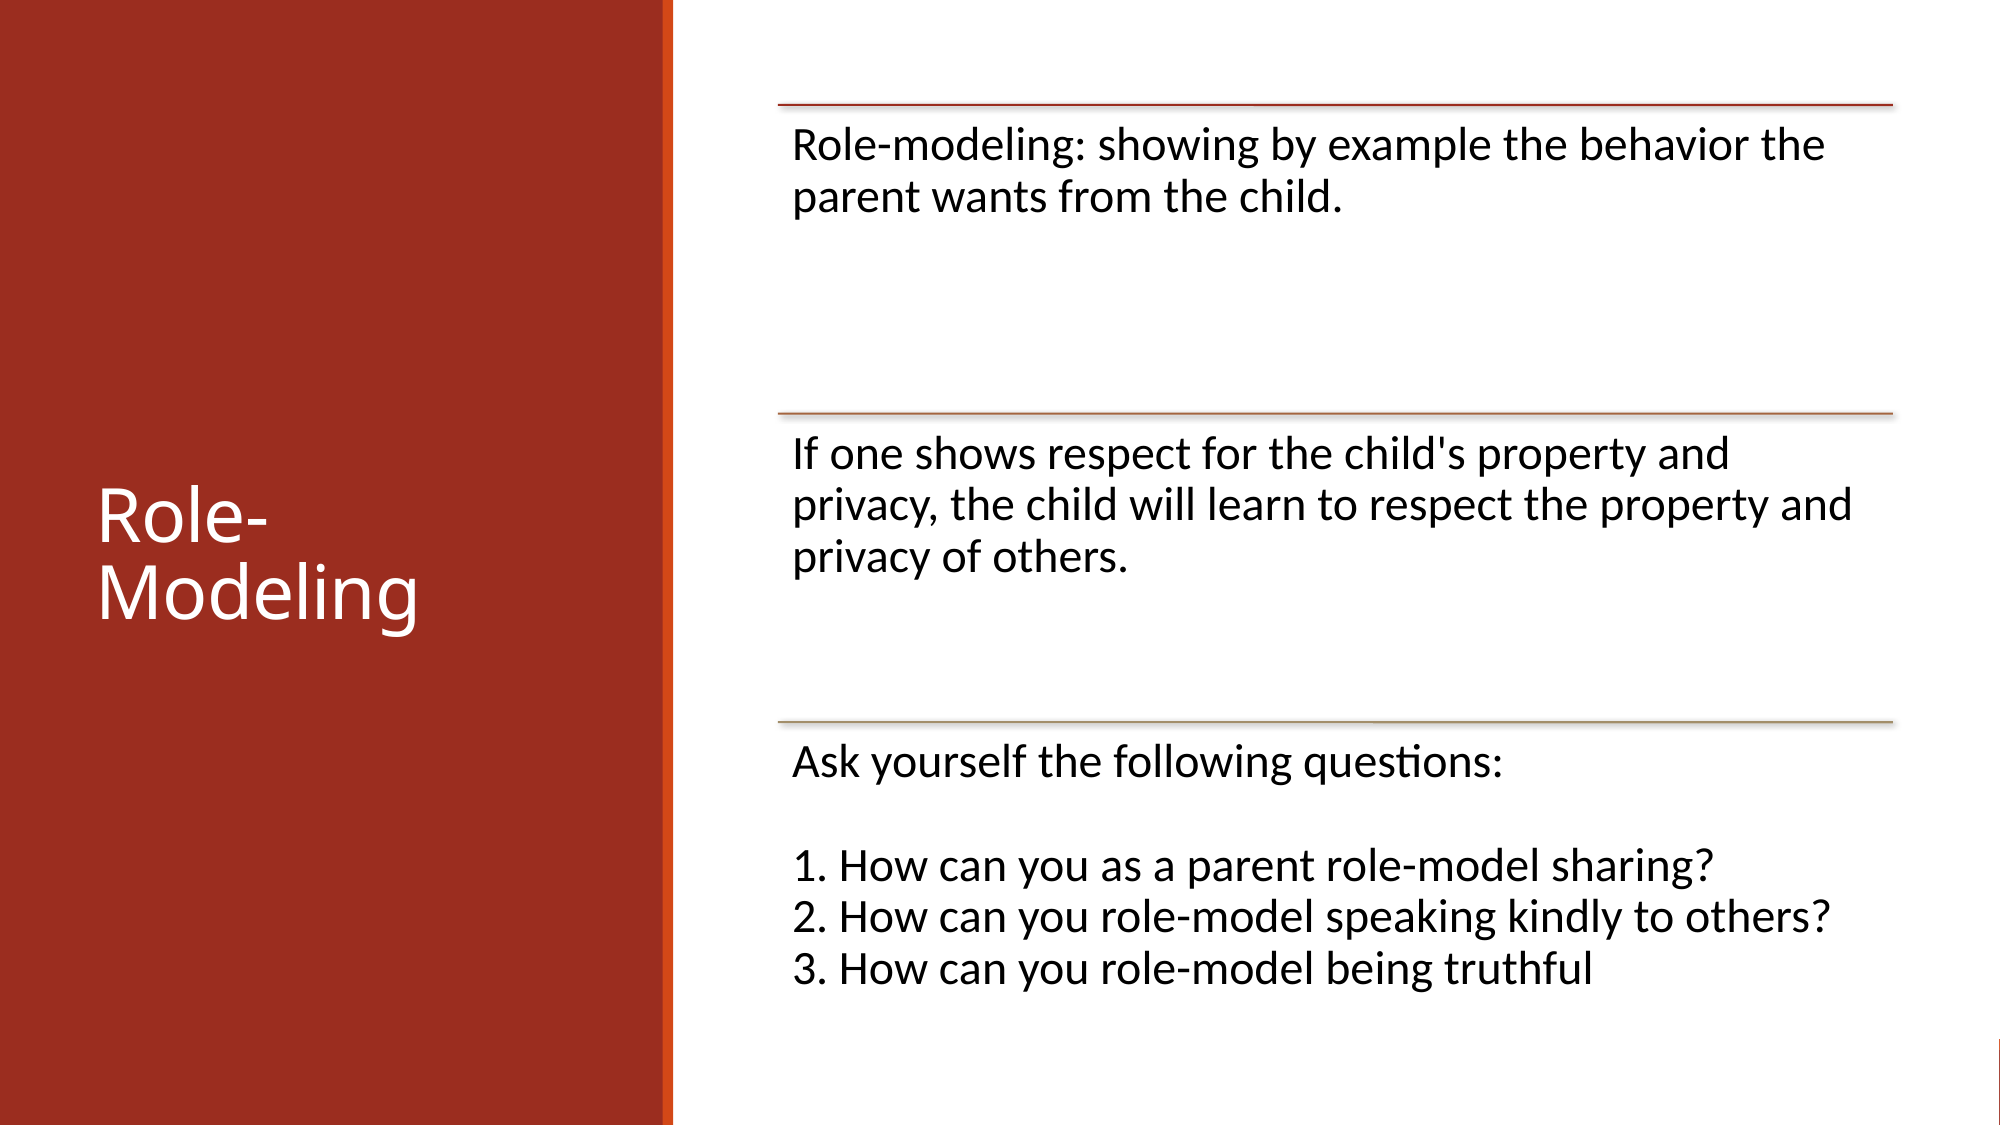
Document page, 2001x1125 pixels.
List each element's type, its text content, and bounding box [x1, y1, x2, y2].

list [777, 104, 1894, 1033]
text_box [674, 0, 2000, 1125]
text_box [0, 0, 661, 1125]
text_box [661, 0, 674, 1125]
title Role-Modeling [80, 84, 587, 1032]
